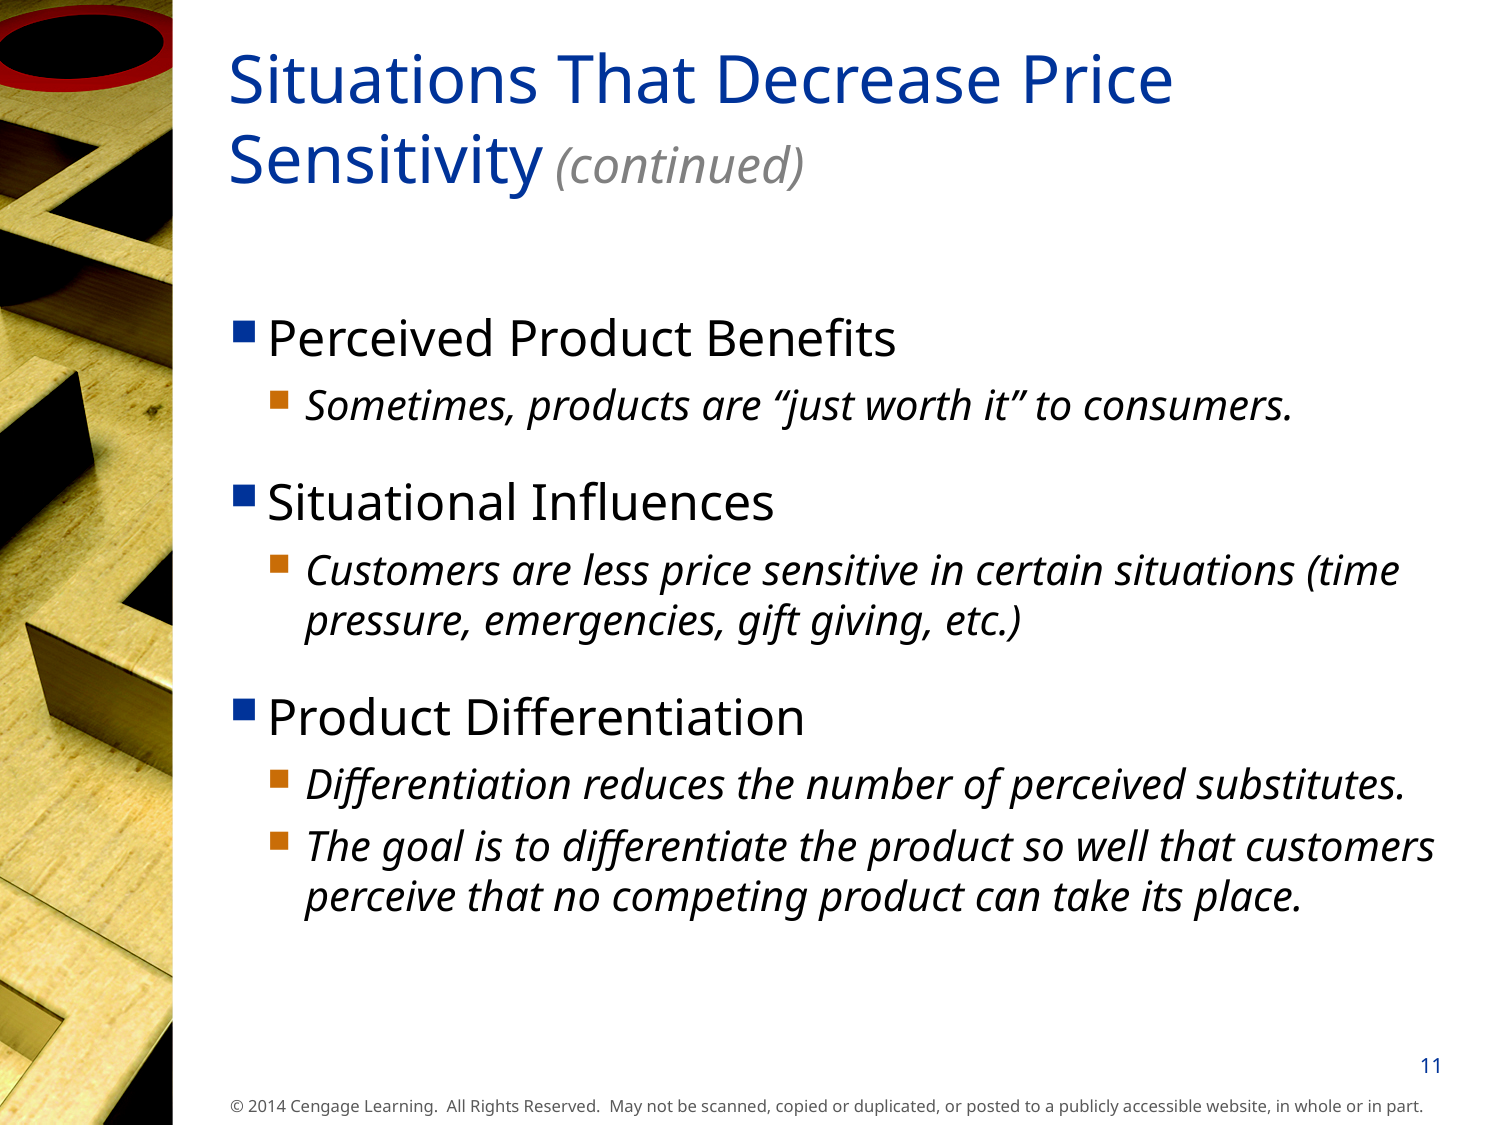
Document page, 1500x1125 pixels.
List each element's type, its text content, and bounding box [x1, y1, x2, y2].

picture [0, 0, 173, 1125]
title Situations That Decrease Price Sensitivity (continued) [213, 29, 1454, 213]
slide_number 11 [1386, 1037, 1478, 1097]
list Perceived Product Benefits Sometimes, products are “just worth it” to consumers. Situational Influences Customers are less price sensitive in certain situations (time pressure, emergencies, gift giving, etc.) Product Differentiation Differentiation reduces the number of perceived substitutes. The goal is to differentiate the product so well that customers perceive that no competing product can take its place. [215, 212, 1478, 1037]
